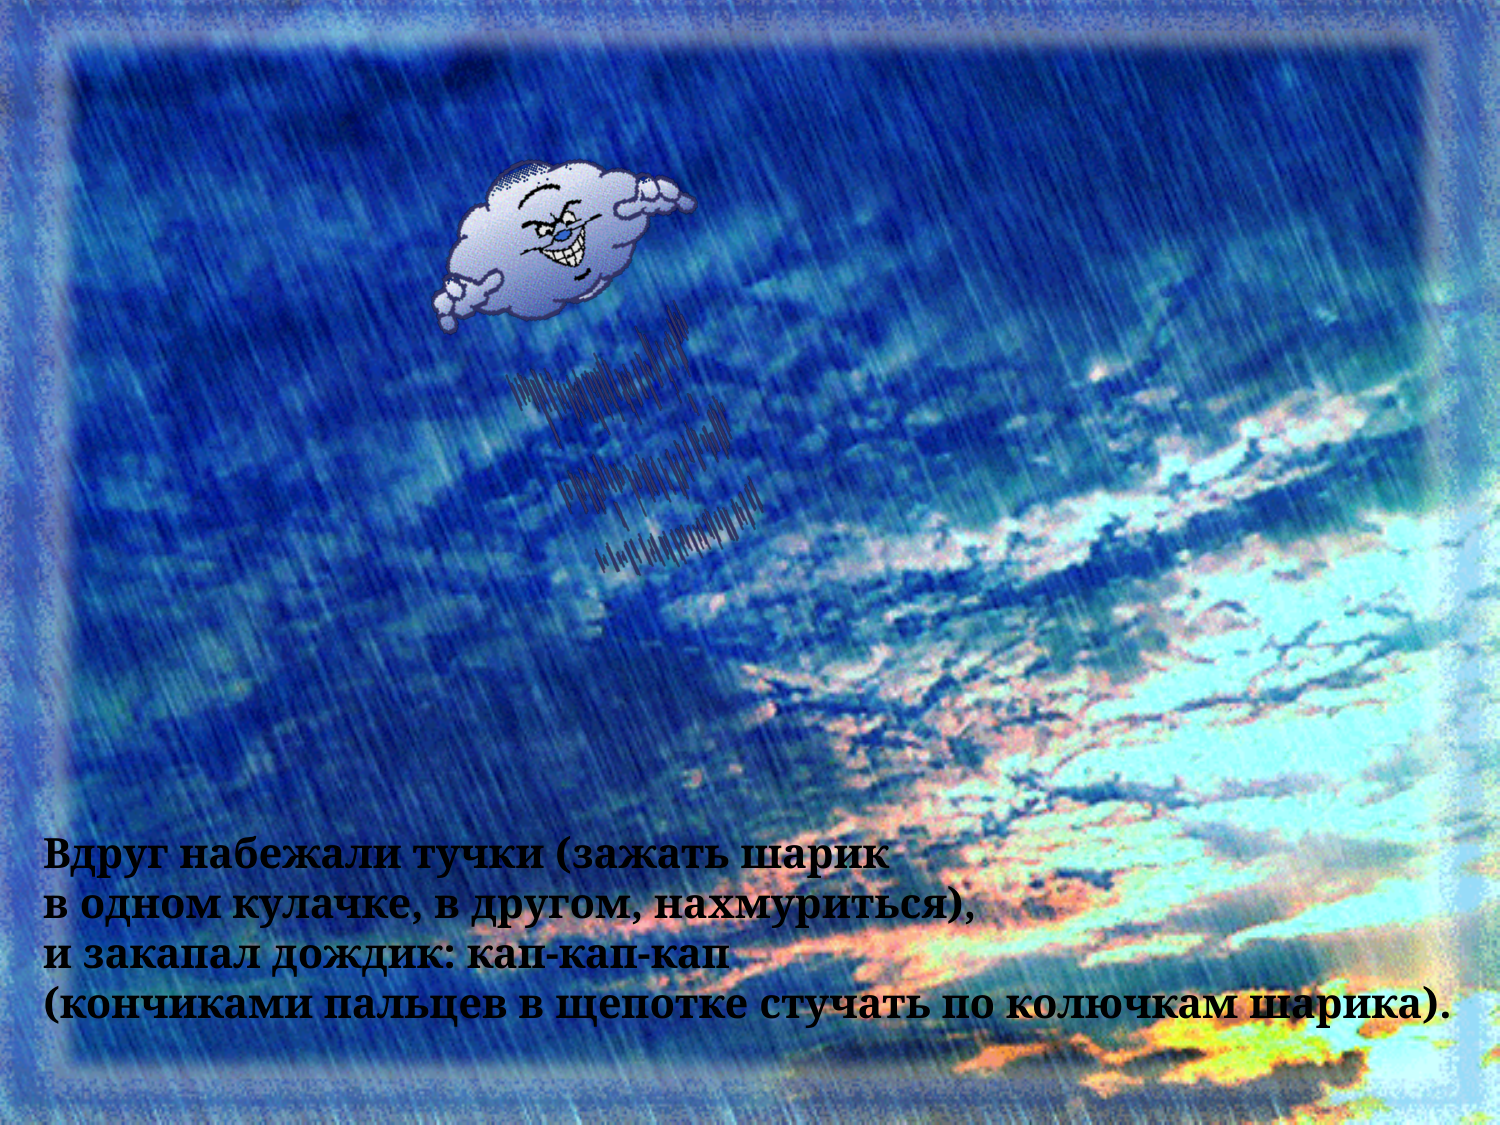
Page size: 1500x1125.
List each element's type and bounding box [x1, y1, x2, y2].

list [0, 0, 1500, 1125]
picture [398, 105, 837, 644]
